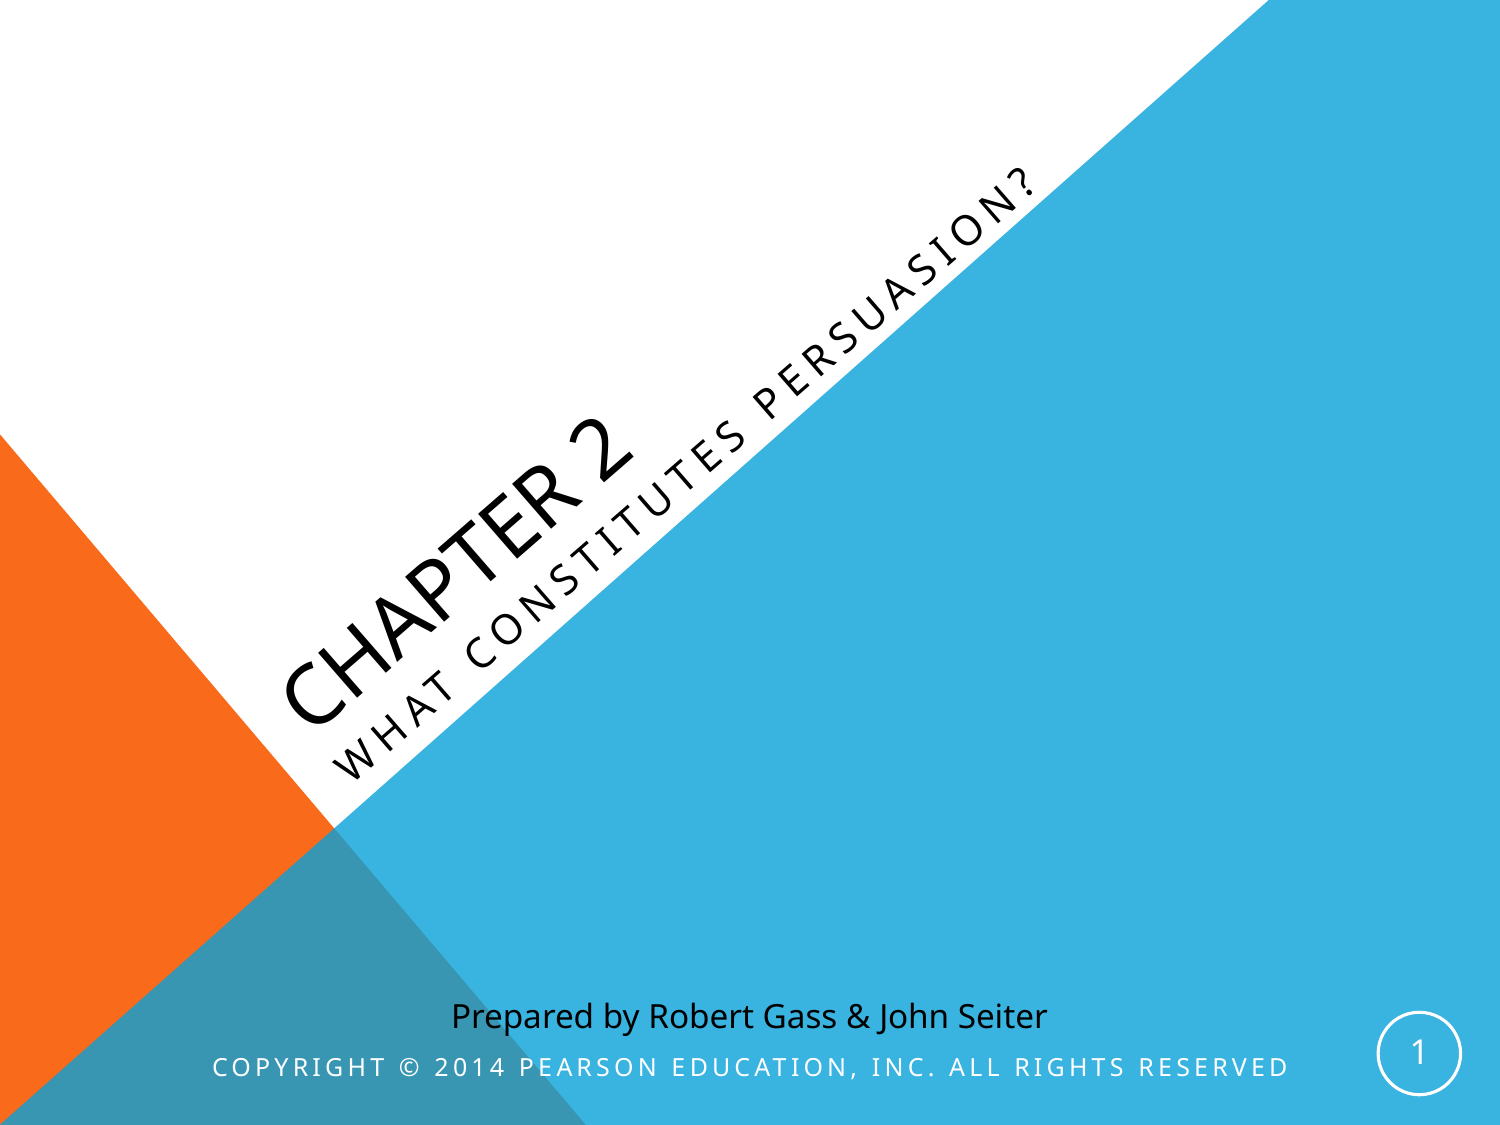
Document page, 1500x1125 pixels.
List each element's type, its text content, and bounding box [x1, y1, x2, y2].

footer Copyright © 2014 Pearson Education, Inc. All rights reserved [150, 1012, 1352, 1125]
slide_number 1 [1376, 1010, 1463, 1097]
text_box Prepared by Robert Gass & John Seiter [436, 987, 1064, 1043]
title Chapter 2 [182, 4, 1012, 761]
subtitle What constitutes persuasion? [312, 61, 1154, 804]
